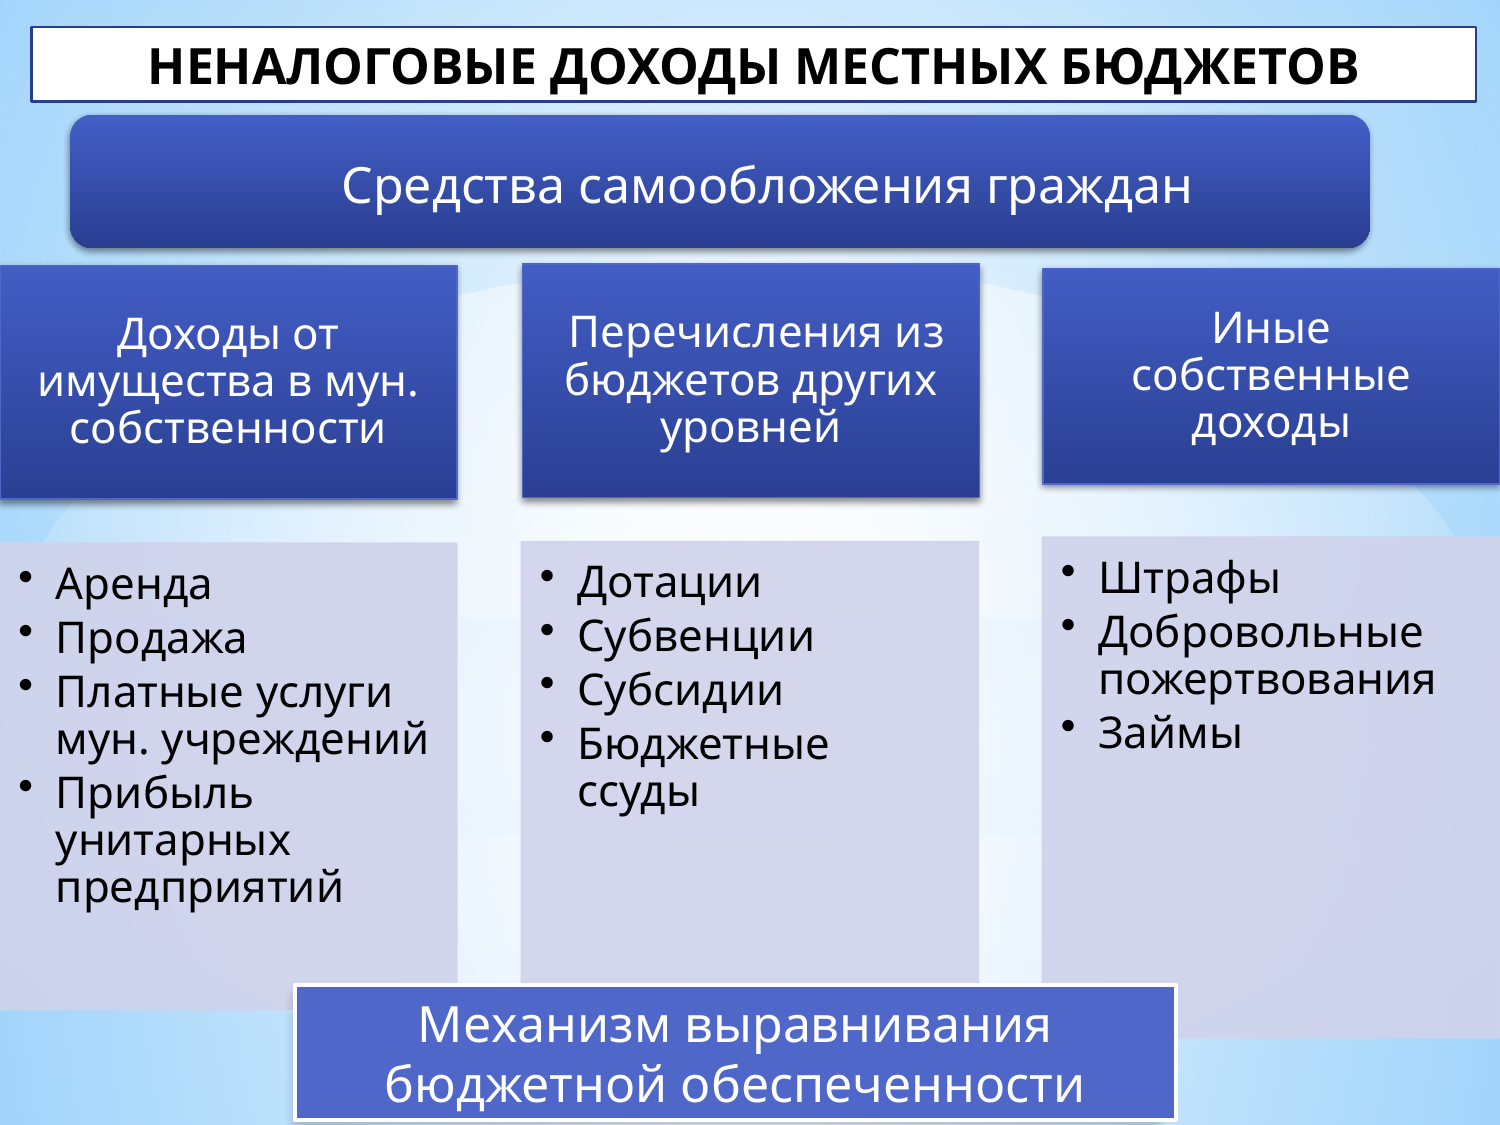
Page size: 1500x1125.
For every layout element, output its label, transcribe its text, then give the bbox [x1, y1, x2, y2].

text_box НЕНАЛОГОВЫЕ ДОХОДЫ МЕСТНЫХ БЮДЖЕТОВ [30, 26, 1477, 103]
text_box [0, 251, 1500, 1125]
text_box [70, 114, 1371, 249]
